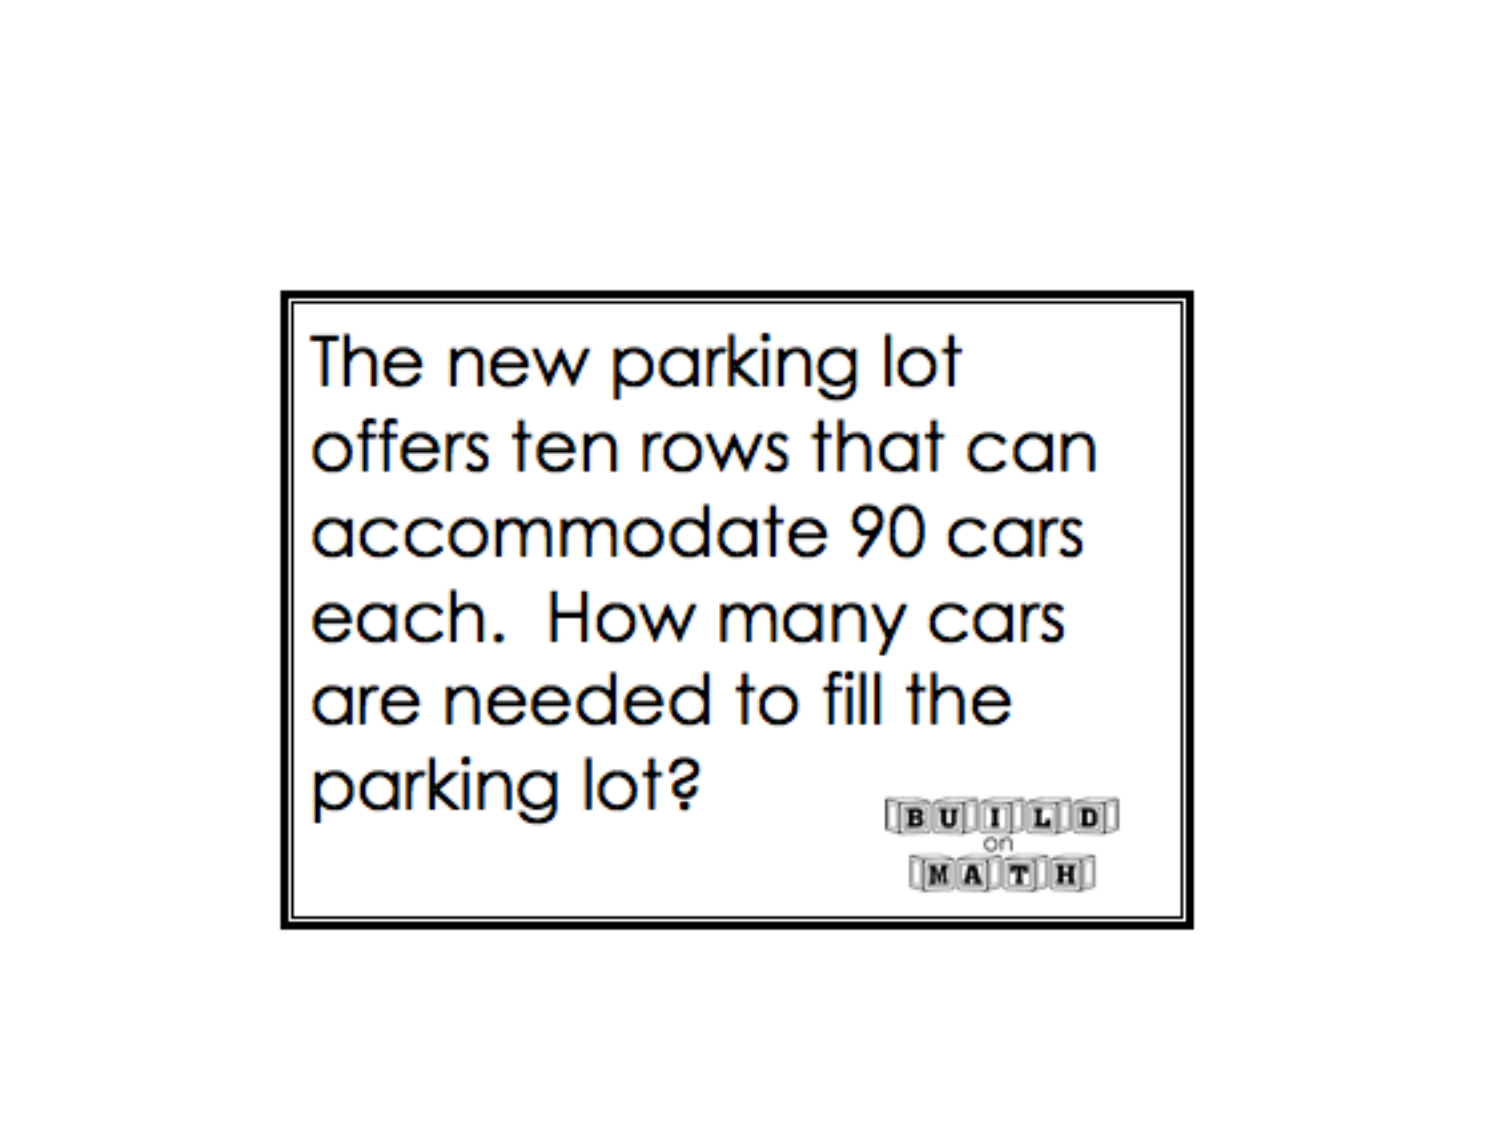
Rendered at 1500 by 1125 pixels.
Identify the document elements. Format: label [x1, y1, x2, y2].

list [74, 262, 1426, 1006]
